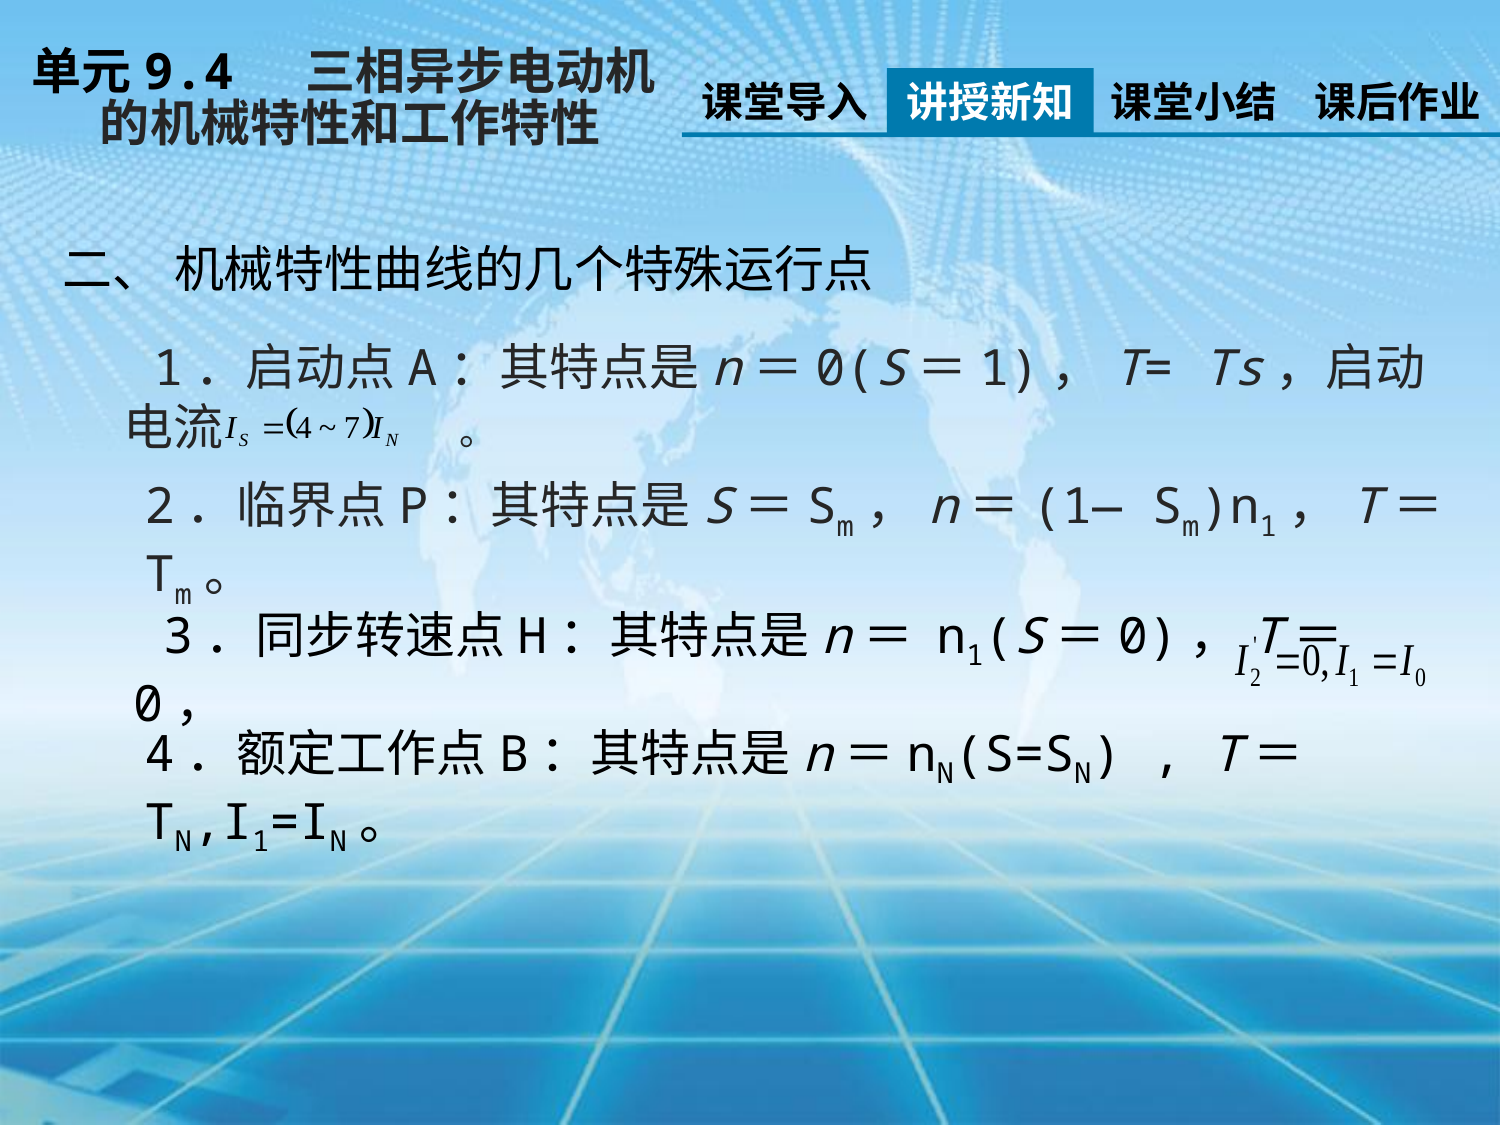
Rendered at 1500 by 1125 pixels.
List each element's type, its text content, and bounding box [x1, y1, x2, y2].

text_box 3．同步转速点H：其特点是n＝ n1(S＝0)，T＝0， [118, 595, 1382, 739]
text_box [16, 39, 1500, 160]
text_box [1228, 625, 1435, 698]
text_box 二、 机械特性曲线的几个特殊运行点 [48, 229, 1437, 321]
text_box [219, 406, 406, 455]
picture [0, 0, 1500, 1125]
text_box 4．额定工作点B：其特点是n＝nN(S=SN) , T＝TN,I1=IN。 [129, 713, 1468, 865]
text_box 2．临界点P：其特点是S＝Sm，n＝(1— Sm)n1，T＝ Tm。 [129, 466, 1480, 618]
text_box 1．启动点A：其特点是n＝0(S＝1)，T= Ts，启动电流 。 [108, 327, 1447, 463]
